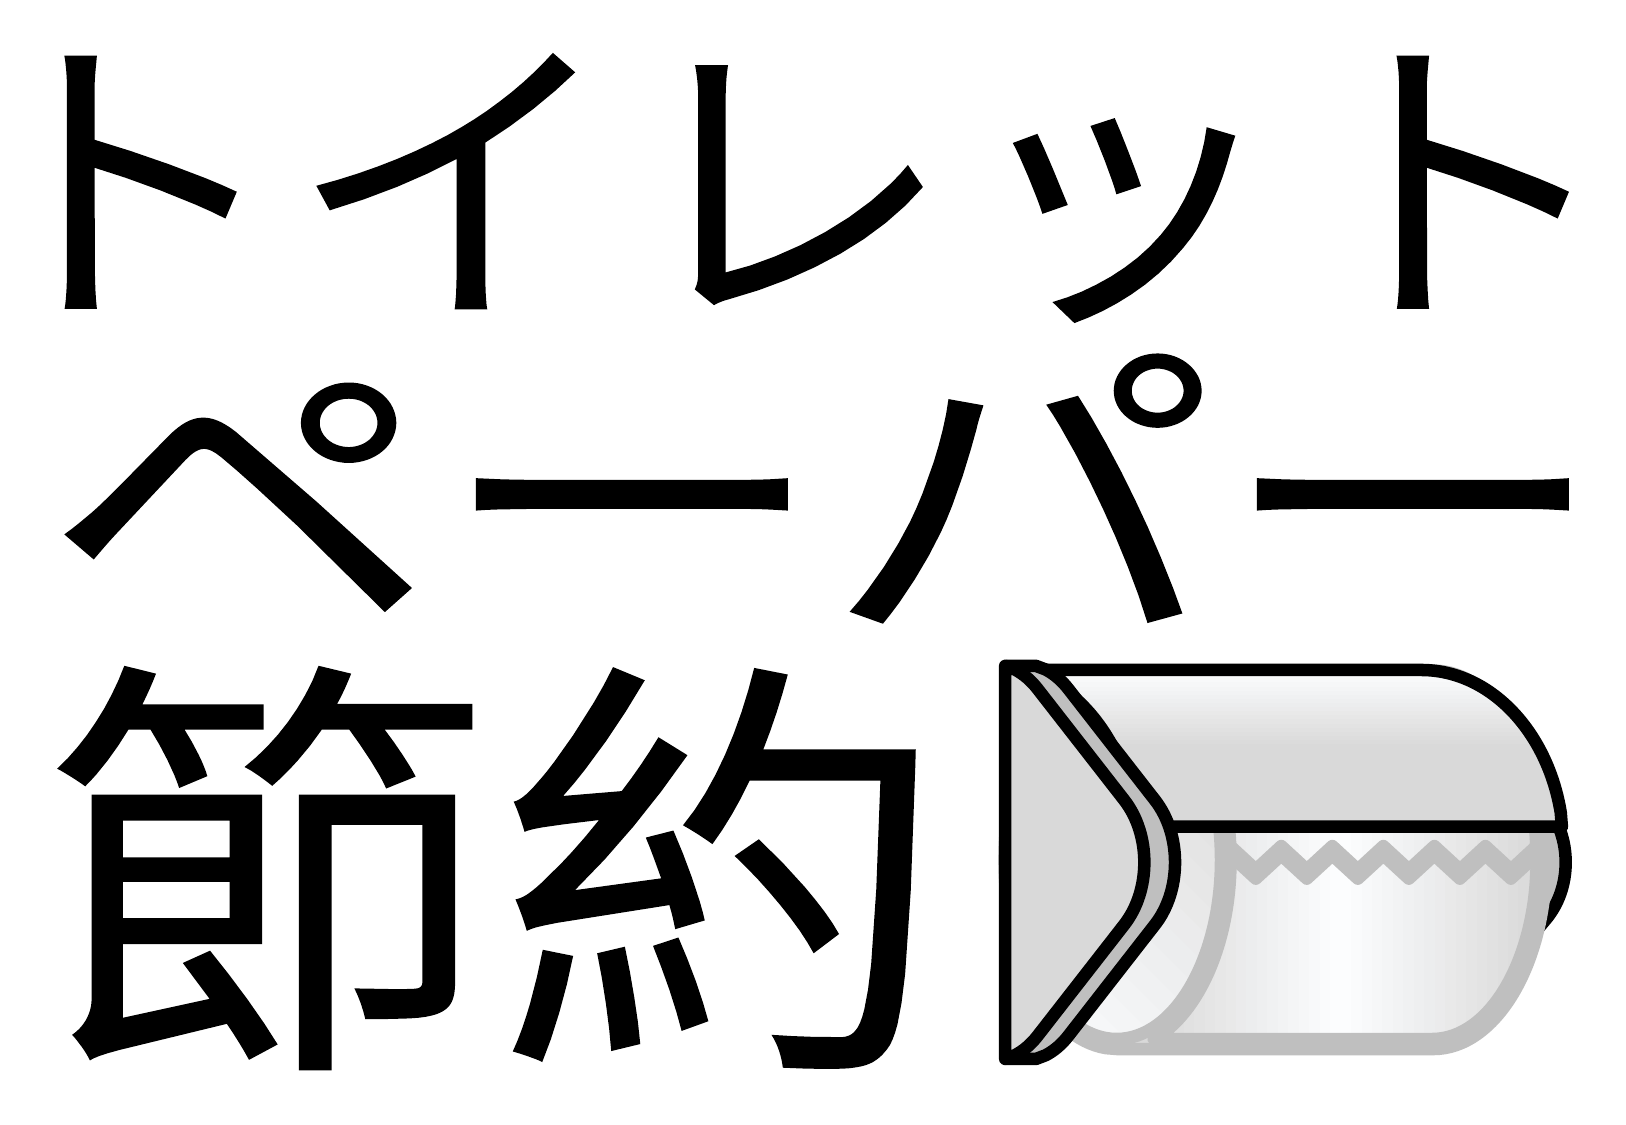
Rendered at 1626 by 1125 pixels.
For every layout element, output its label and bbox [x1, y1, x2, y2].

text_box [56, 52, 1570, 1071]
